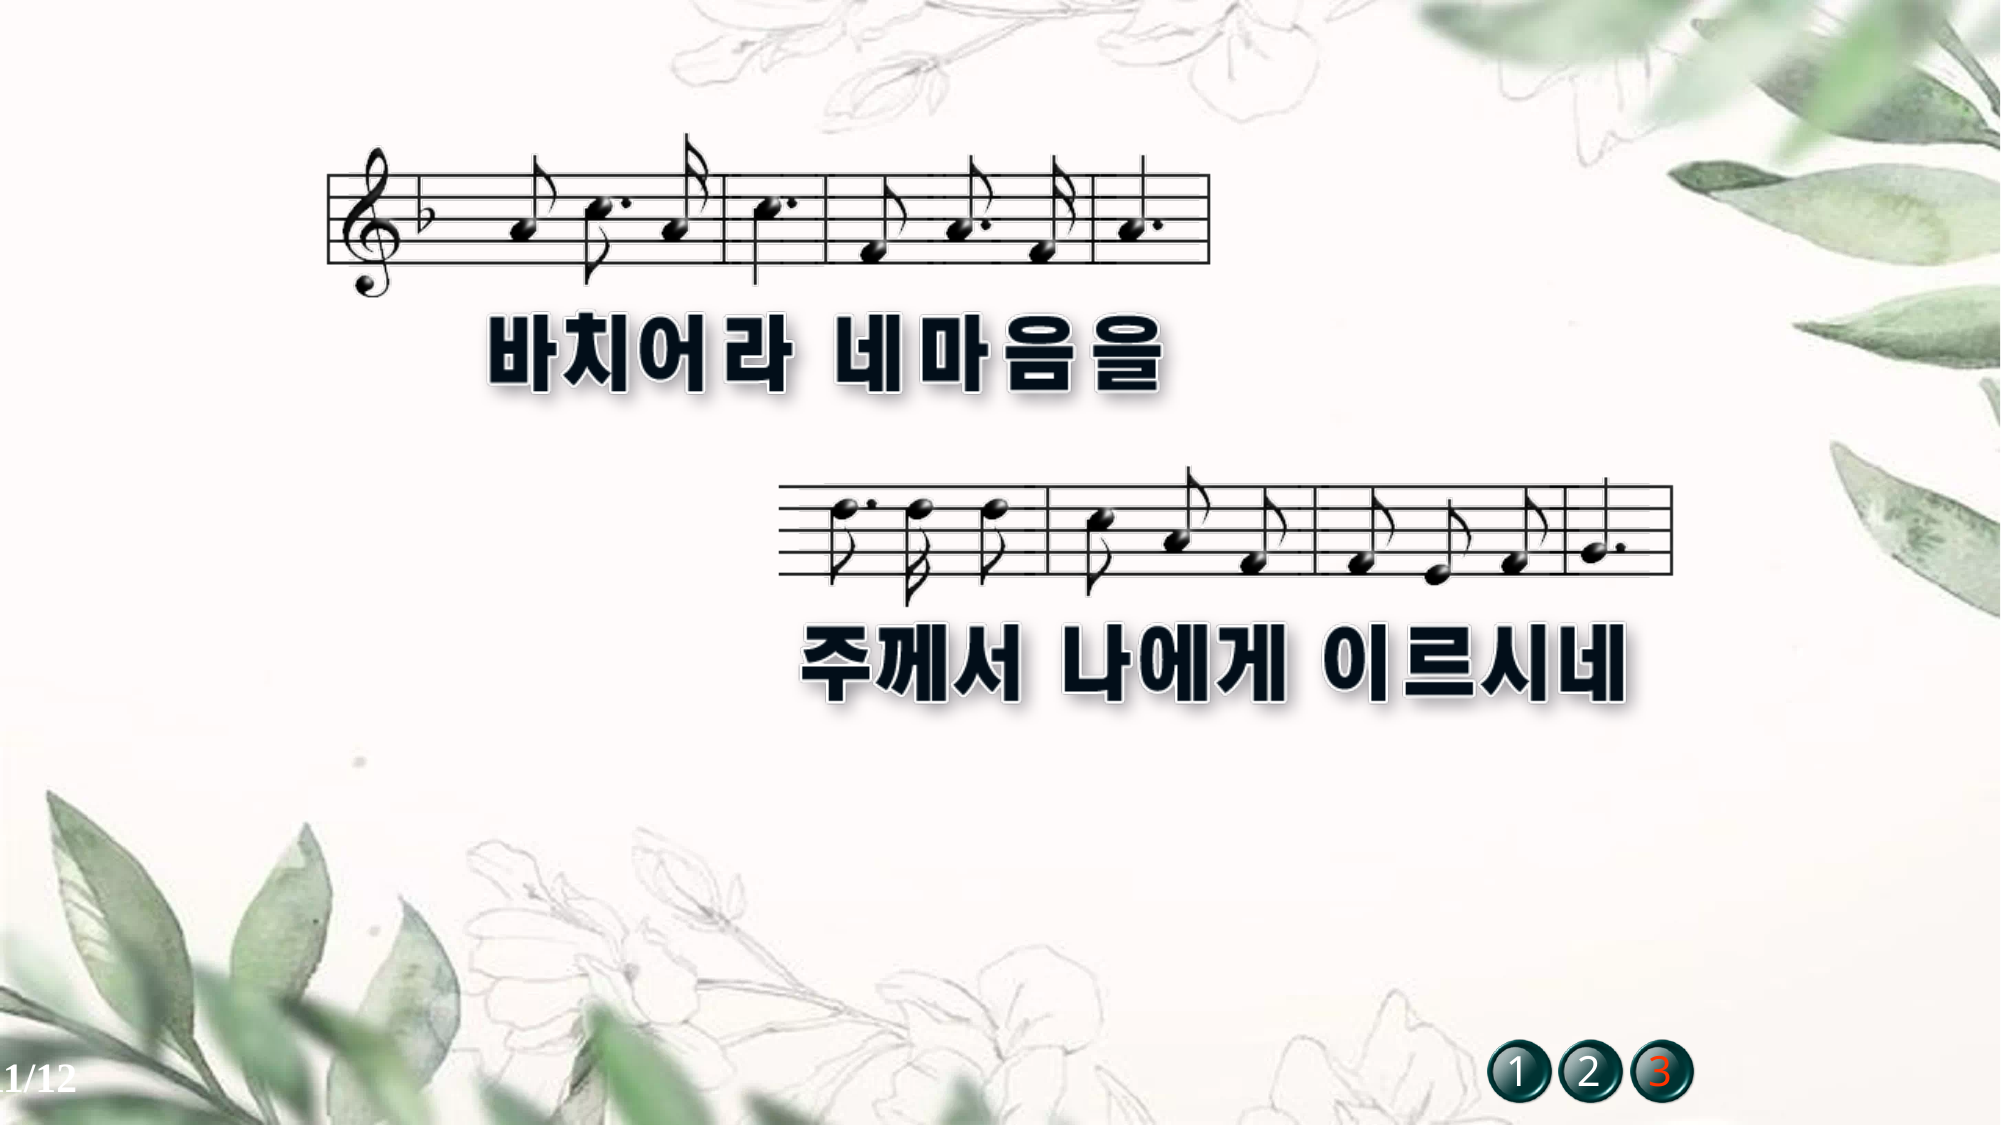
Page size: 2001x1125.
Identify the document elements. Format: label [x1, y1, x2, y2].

text_box [1555, 1035, 1626, 1106]
picture [0, 0, 2001, 1125]
text_box [1627, 1035, 1697, 1106]
text_box [1484, 1035, 1555, 1106]
